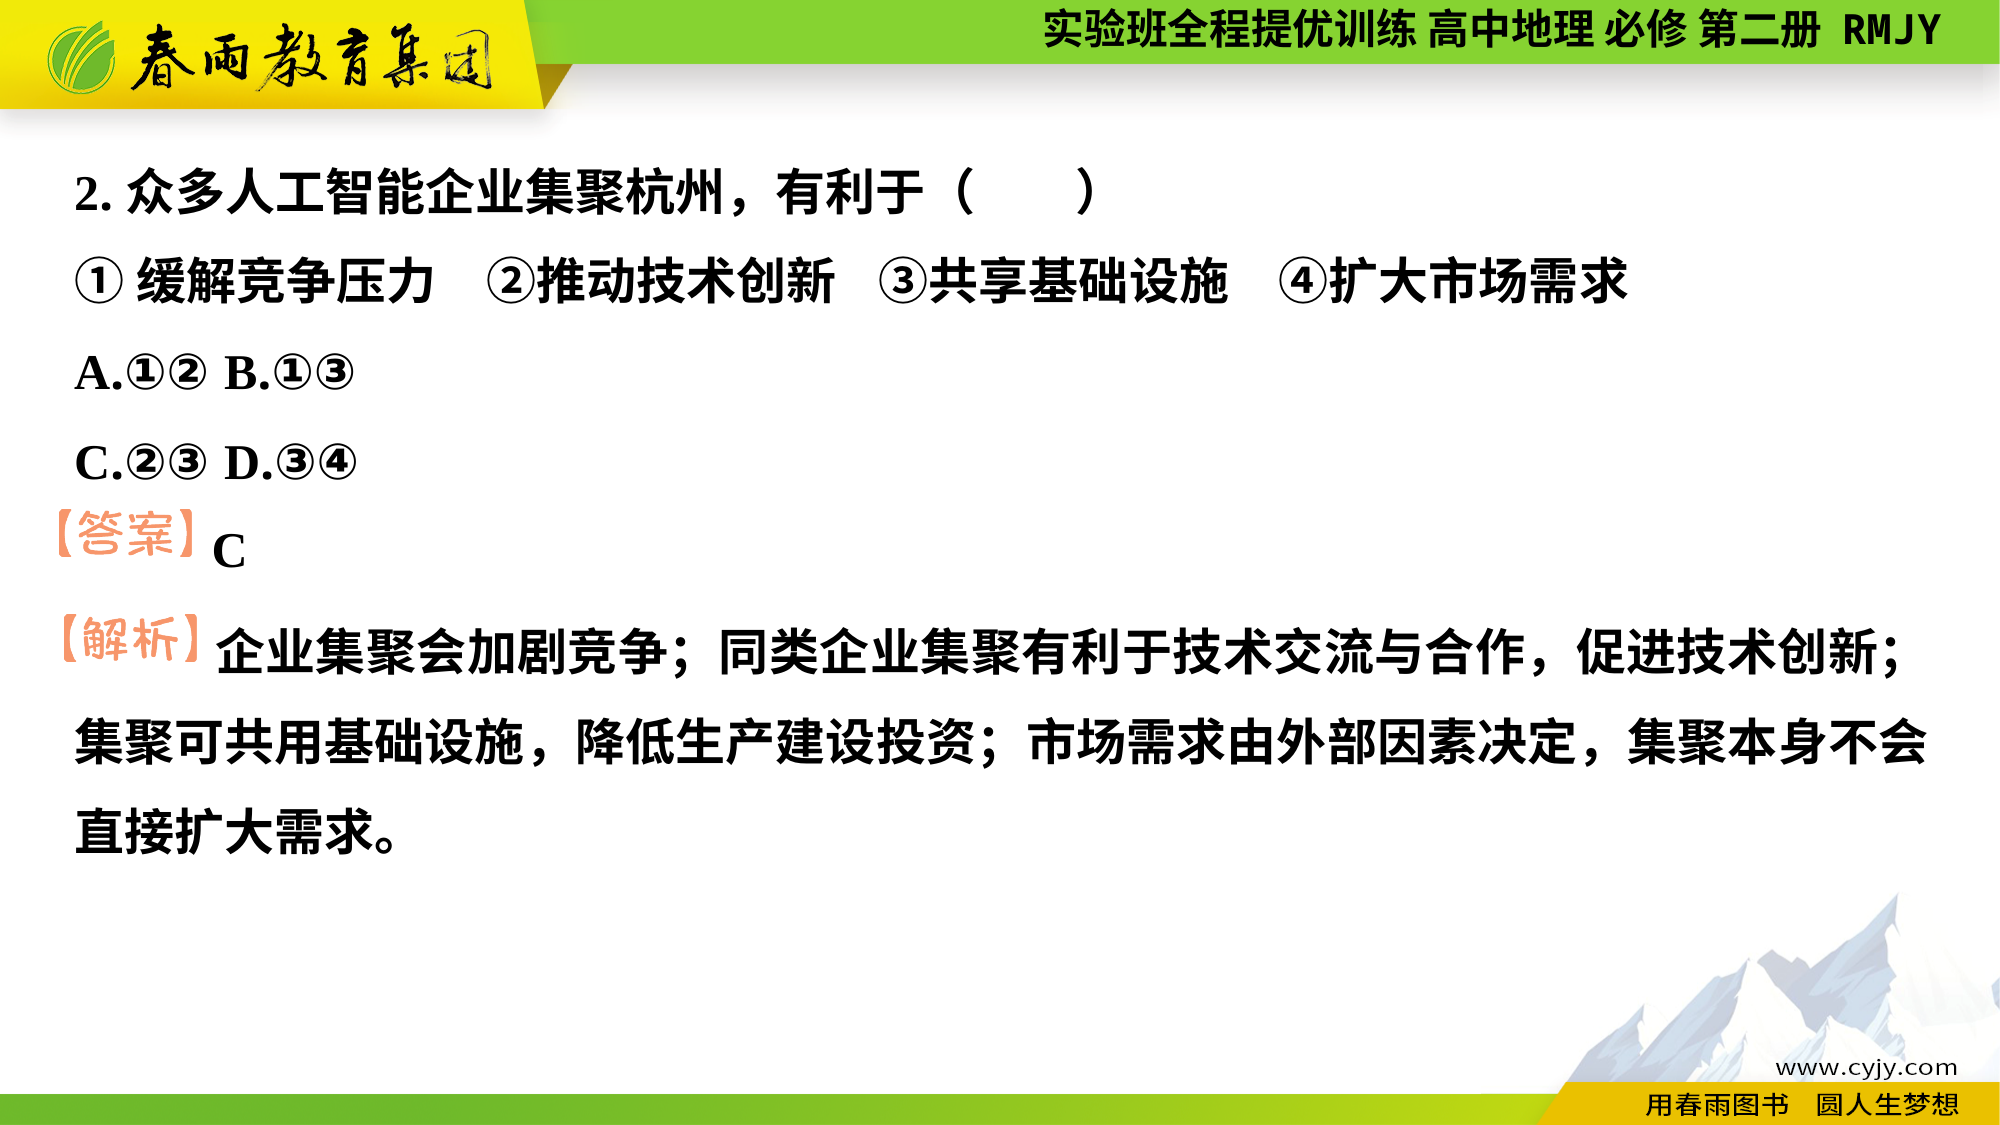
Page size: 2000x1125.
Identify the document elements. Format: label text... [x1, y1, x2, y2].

text_box 企业集聚会加剧竞争；同类企业集聚有利于技术交流与合作，促进技术创新；集聚可共用基础设施，降低生产建设投资；市场需求由外部因素决定，集聚本身不会直接扩大需求。 [59, 583, 1944, 869]
list 2.众多人工智能企业集聚杭州，有利于（ ） ①缓解竞争压力 ②推动技术创新 ③共享基础设施 ④扩大市场需求 A.①② B.①③ C.②③ D.③④ [59, 122, 1944, 479]
picture [0, 0, 2000, 1125]
text_box C [59, 479, 1944, 583]
